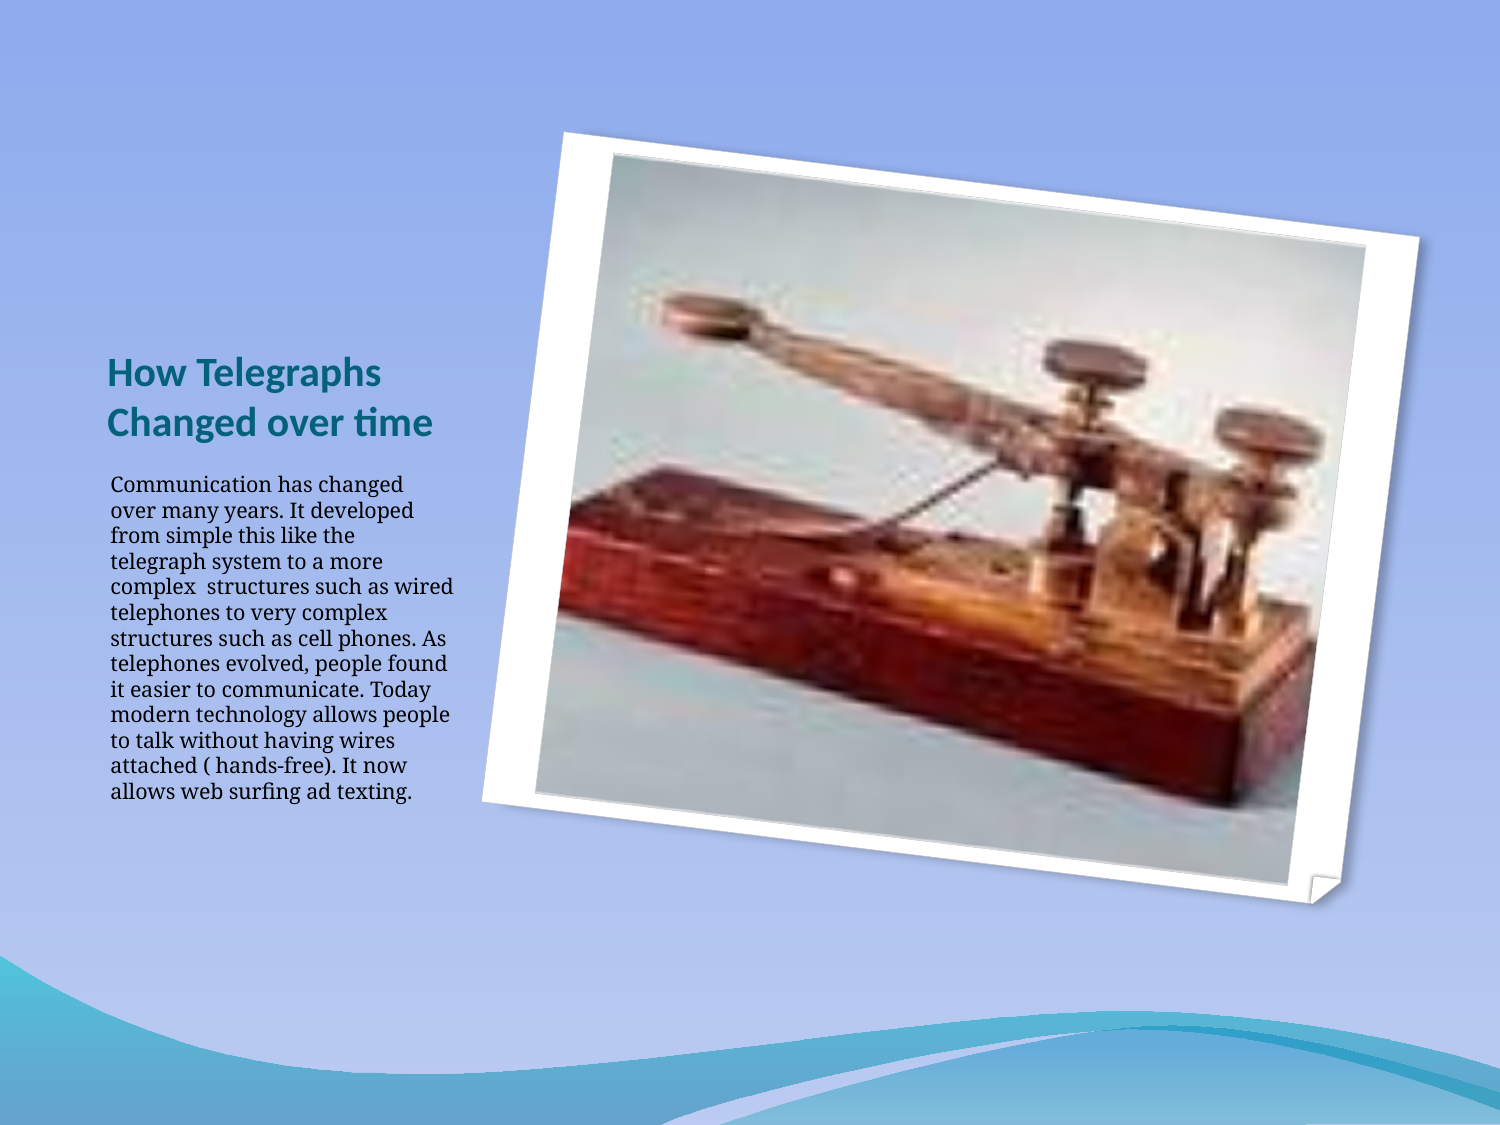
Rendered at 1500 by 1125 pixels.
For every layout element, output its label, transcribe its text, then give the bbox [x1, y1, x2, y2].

picture [1333, 245, 1365, 503]
picture [571, 156, 1330, 842]
picture [1043, 852, 1291, 883]
picture [536, 552, 566, 794]
title How Telegraphs Changed over time [99, 193, 463, 453]
list Communication has changed over many years. It developed from simple this like the telegraph system to a more complex structures such as wired telephones to very complex structures such as cell phones. As telephones evolved, people found it easier to communicate. Today modern technology allows people to talk without having wires attached ( hands-free). It now allows web surfing ad texting. [99, 464, 463, 822]
